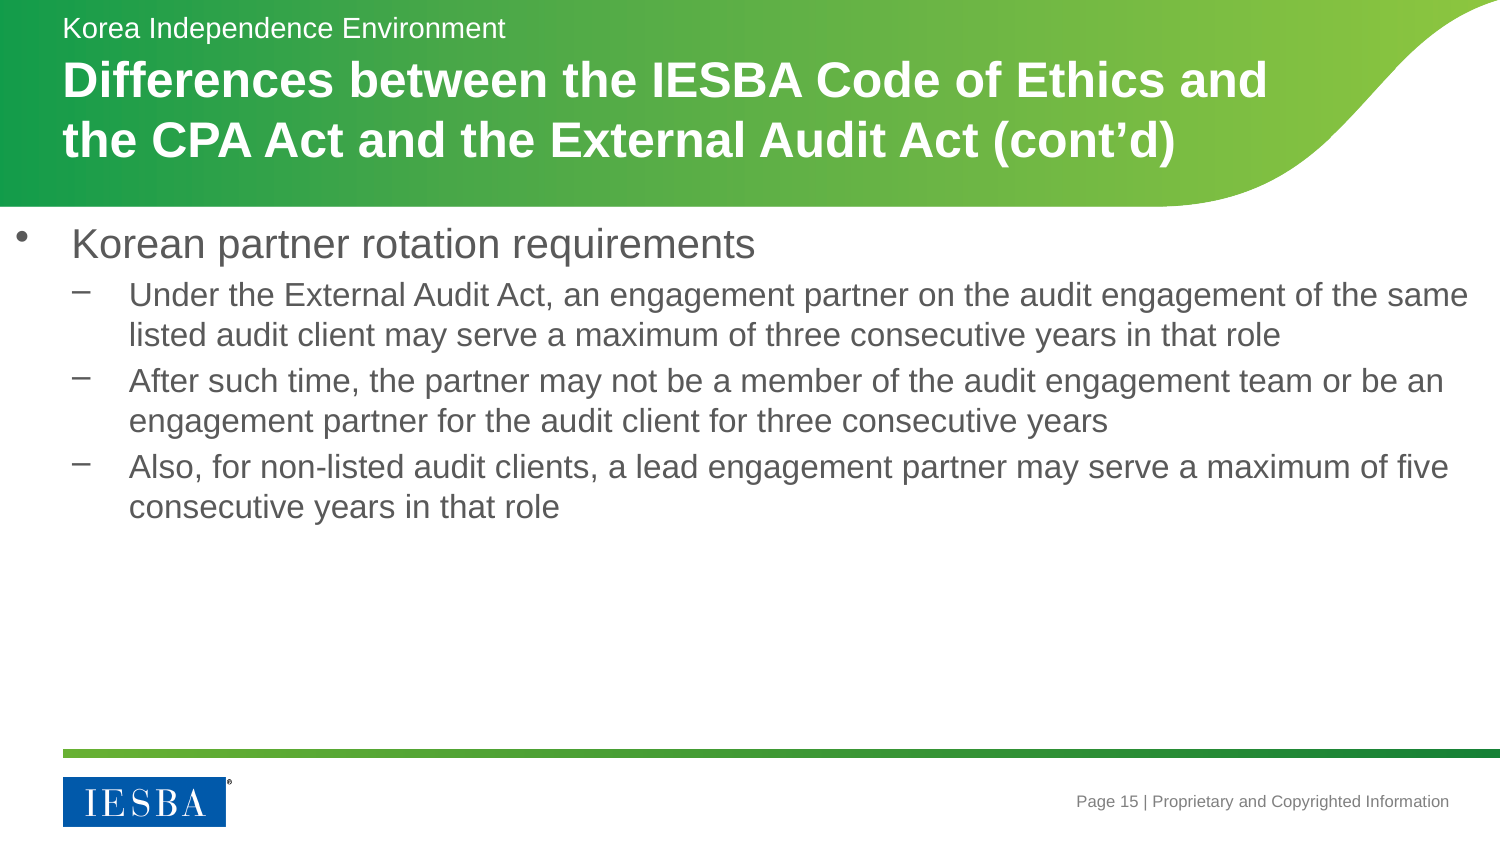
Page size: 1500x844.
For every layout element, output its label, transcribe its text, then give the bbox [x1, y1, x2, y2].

title Differences between the IESBA Code of Ethics and the CPA Act and the External Audit Act (cont’d) [62, 75, 1300, 141]
picture [63, 777, 232, 827]
picture [0, 0, 1500, 207]
list Korean partner rotation requirements Under the External Audit Act, an engagement partner on the audit engagement of the same listed audit client may serve a maximum of three consecutive years in that role After such time, the partner may not be a member of the audit engagement team or be an engagement partner for the audit client for three consecutive years Also, for non-listed audit clients, a lead engagement partner may serve a maximum of five consecutive years in that role [0, 209, 1500, 747]
subtitle Korea Independence Environment [62, 9, 688, 47]
